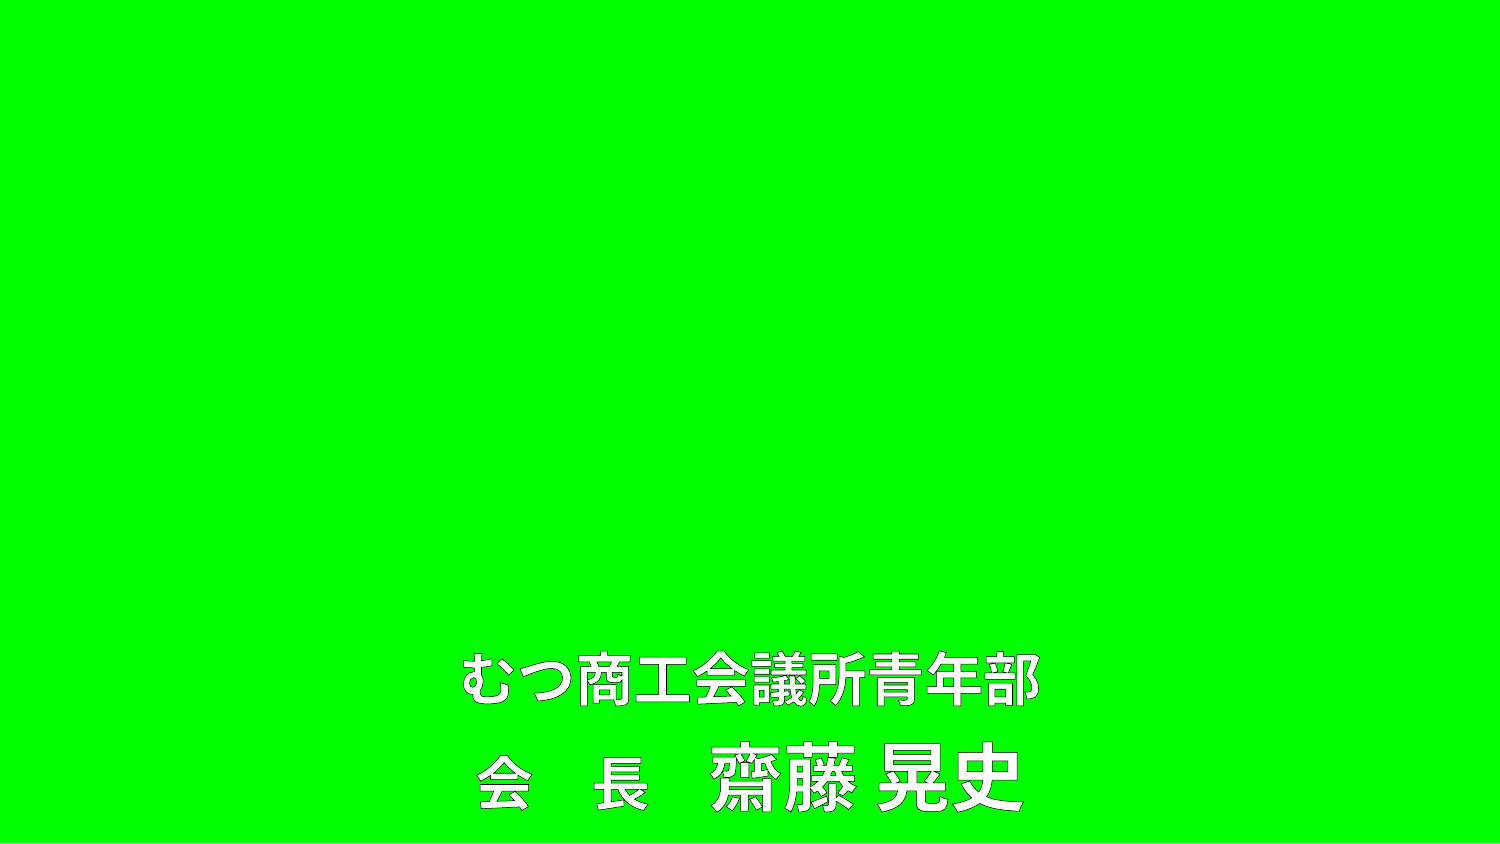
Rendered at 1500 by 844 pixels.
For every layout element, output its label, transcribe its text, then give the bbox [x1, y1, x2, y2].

text_box 会 長 齋藤 晃史 [102, 715, 1397, 836]
text_box [117, 595, 1405, 717]
text_box むつ商工会議所青年部 [102, 639, 1397, 715]
